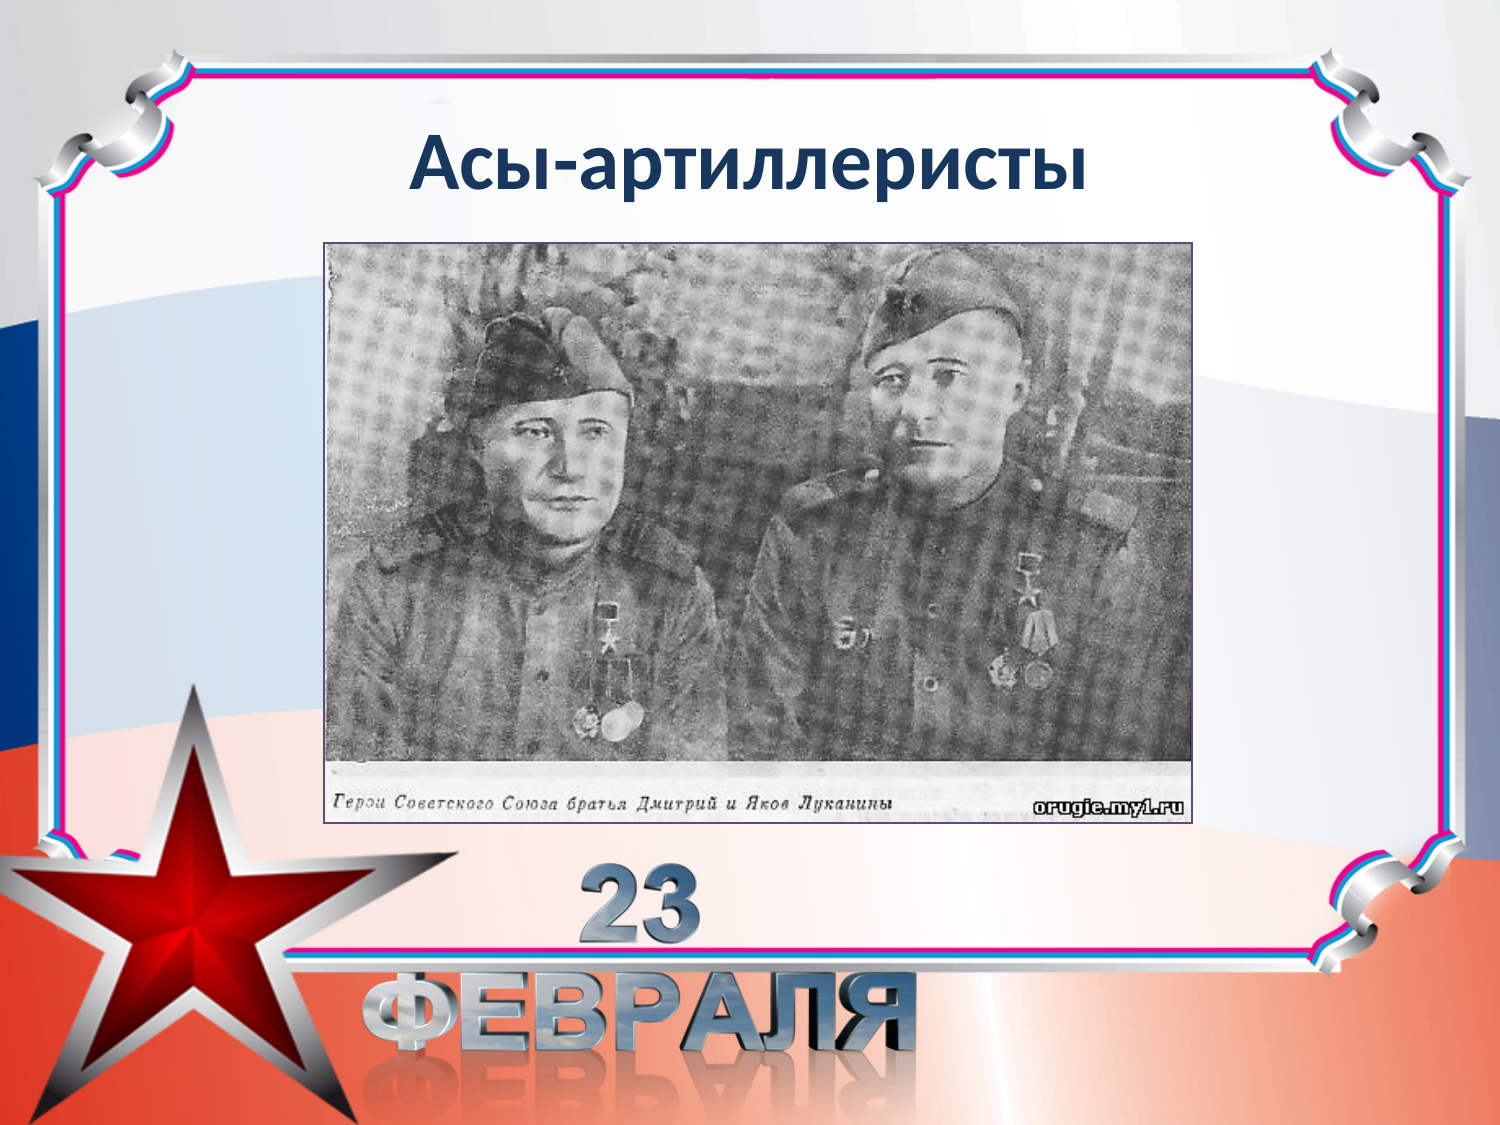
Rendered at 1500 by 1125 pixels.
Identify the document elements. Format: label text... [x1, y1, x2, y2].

title Асы-артиллеристы [75, 45, 1425, 268]
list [324, 243, 1192, 823]
picture [0, 0, 1500, 1125]
